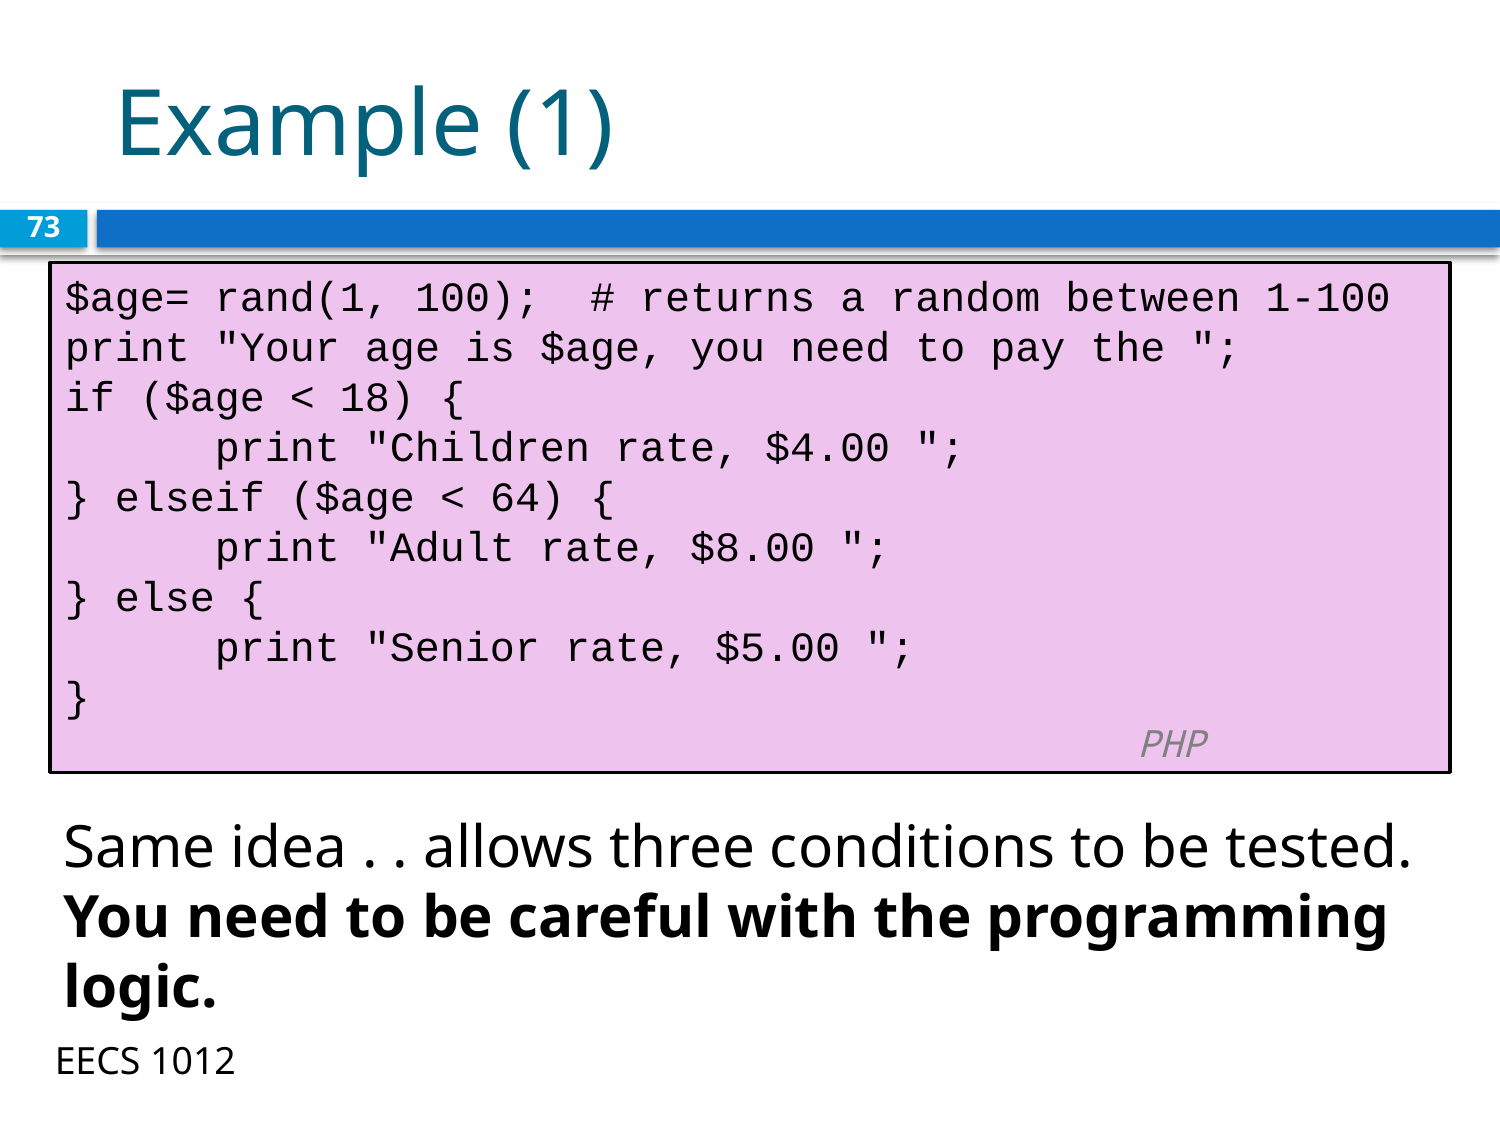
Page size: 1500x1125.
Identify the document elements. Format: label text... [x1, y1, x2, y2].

title Example (1) [99, 37, 1438, 201]
slide_number 73 [0, 208, 88, 249]
text_box Same idea . . allows three conditions to be tested. You need to be careful with the programming logic. [48, 802, 1443, 1027]
text_box $age= rand(1, 100); # returns a random between 1-100 print "Your age is $age, you need to pay the "; if ($age < 18) { print "Children rate, $4.00 "; } elseif ($age < 64) { print "Adult rate, $8.00 "; } else { print "Senior rate, $5.00 "; } PHP [50, 262, 1450, 773]
text_box EECS 1012 [39, 1029, 273, 1089]
footer CS [99, 1027, 990, 1085]
